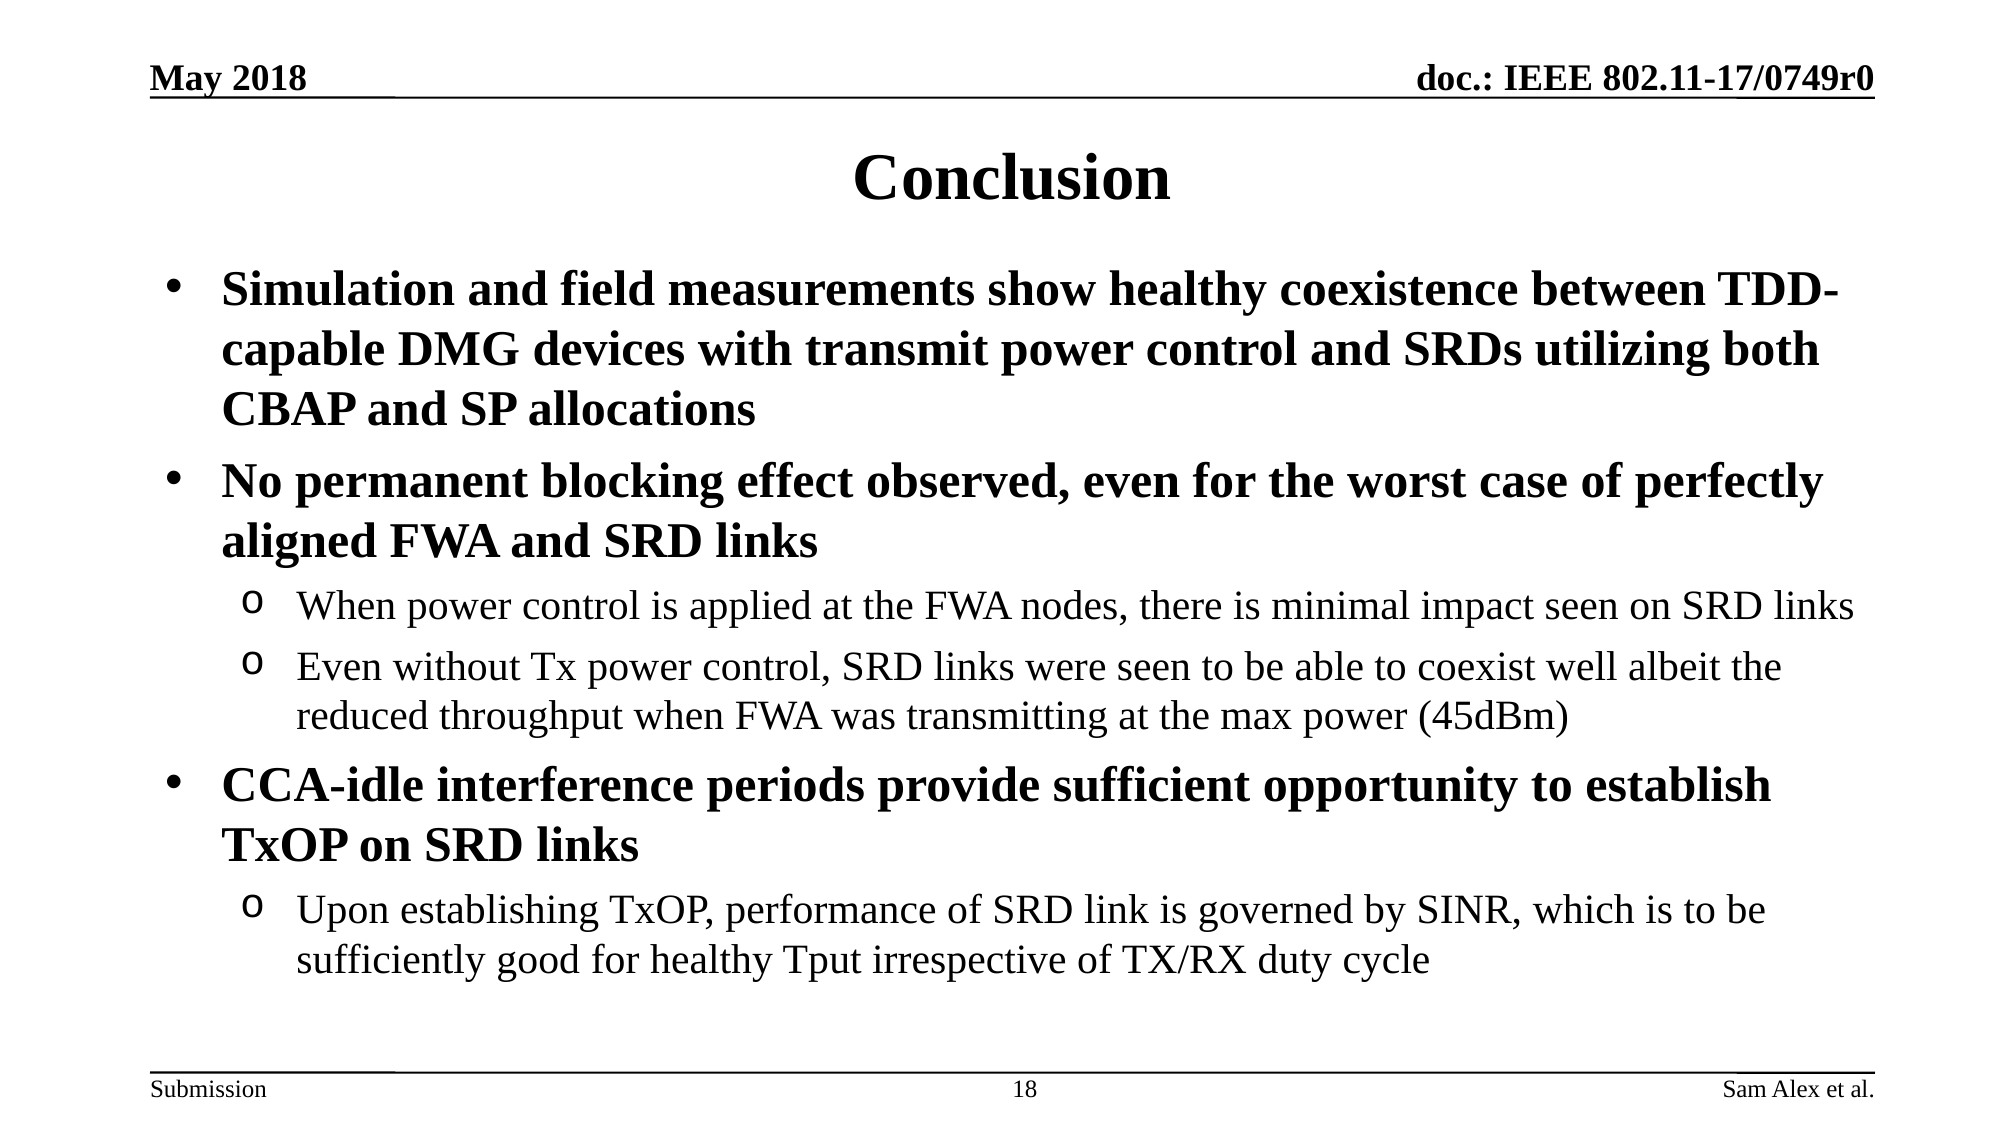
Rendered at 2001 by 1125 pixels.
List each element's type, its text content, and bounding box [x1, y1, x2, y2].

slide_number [149, 59, 750, 98]
list Simulation and field measurements show healthy coexistence between TDD-capable DMG devices with transmit power control and SRDs utilizing both CBAP and SP allocations No permanent blocking effect observed, even for the worst case of perfectly aligned FWA and SRD links When power control is applied at the FWA nodes, there is minimal impact seen on SRD links Even without Tx power control, SRD links were seen to be able to coexist well albeit the reduced throughput when FWA was transmitting at the max power (45dBm) CCA-idle interference periods provide sufficient opportunity to establish TxOP on SRD links Upon establishing TxOP, performance of SRD link is governed by SINR, which is to be sufficiently good for healthy Tput irrespective of TX/RX duty cycle [149, 248, 1876, 1073]
footer Sam Alex et al. [1169, 1072, 1876, 1111]
title Conclusion [149, 97, 1876, 248]
slide_number 18 [936, 1072, 1113, 1111]
